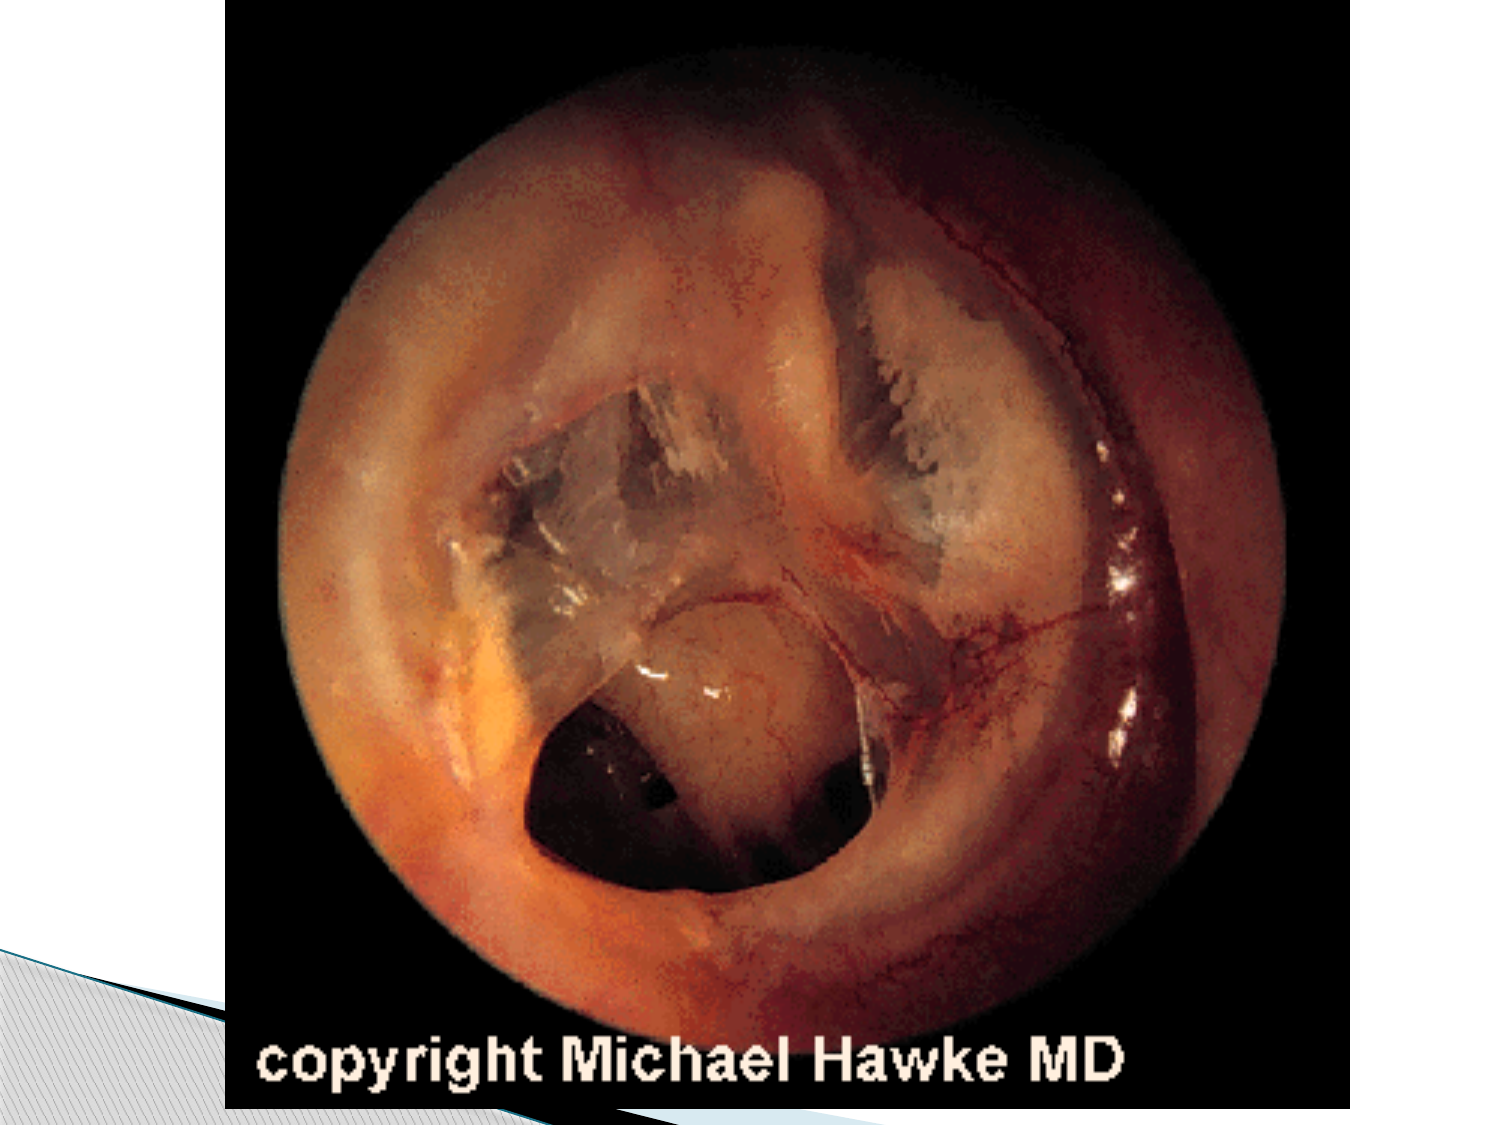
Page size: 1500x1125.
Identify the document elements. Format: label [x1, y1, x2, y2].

picture [224, 0, 1351, 1109]
